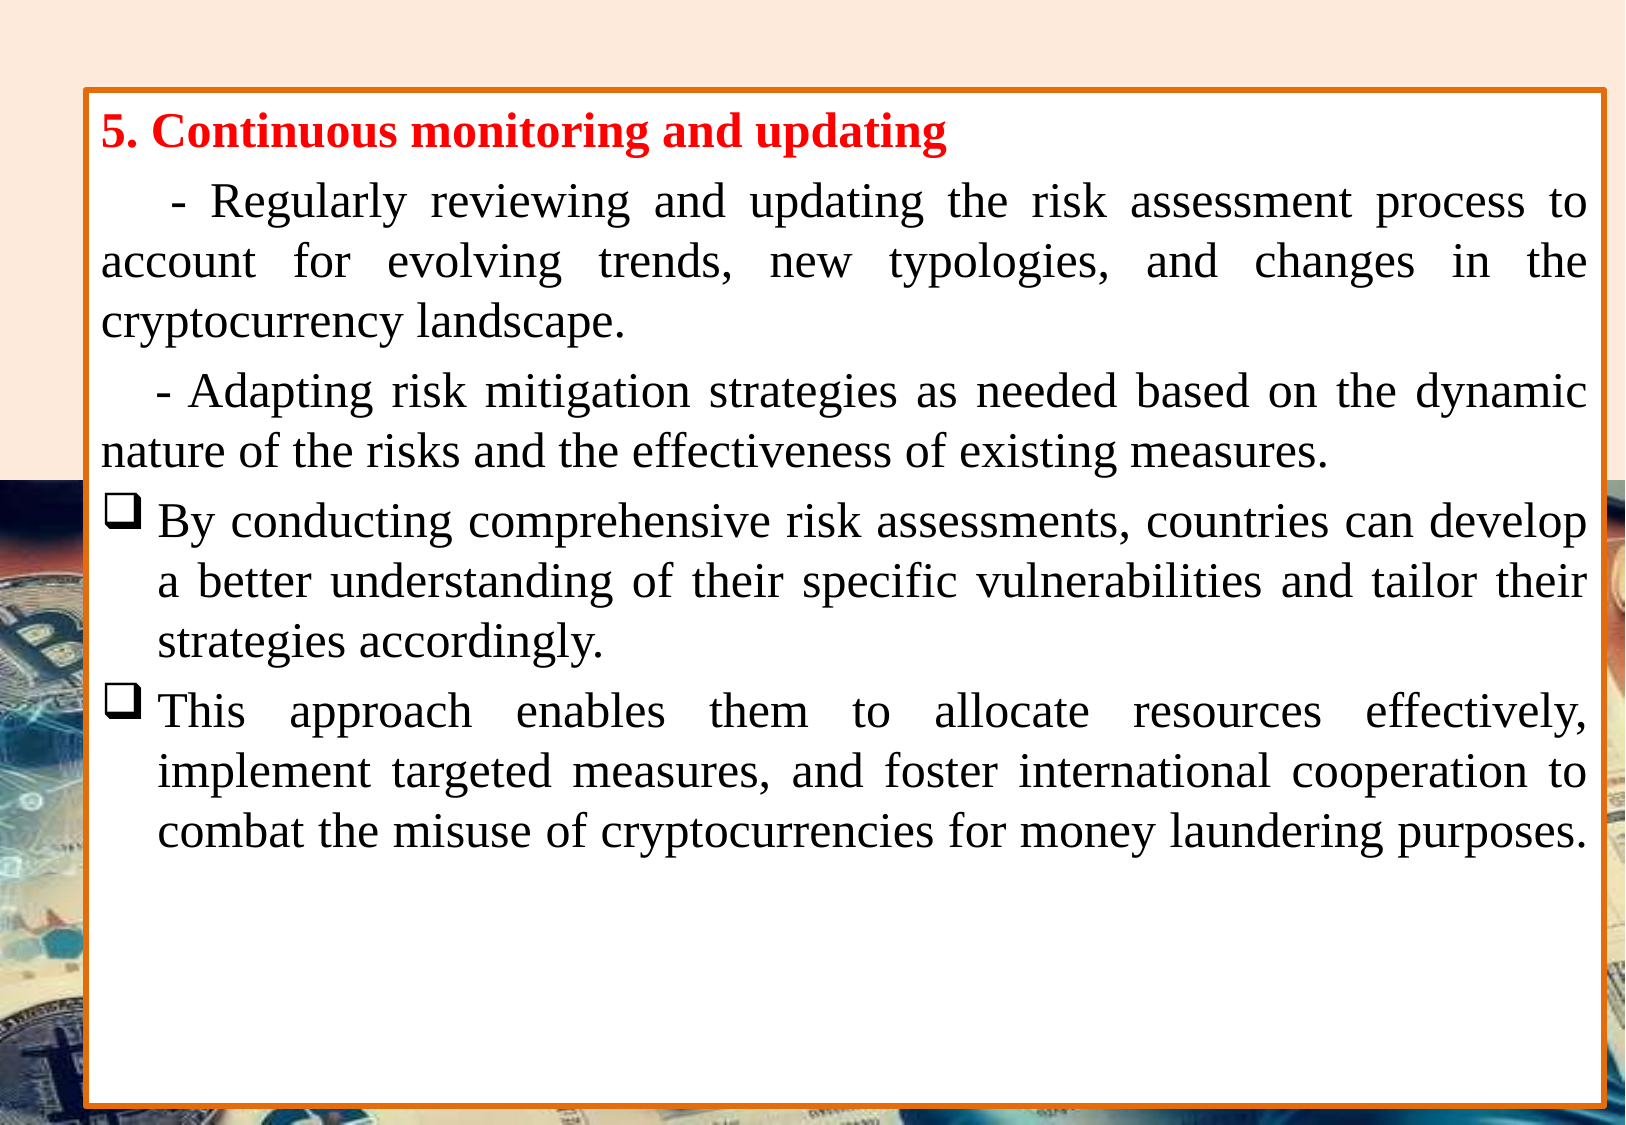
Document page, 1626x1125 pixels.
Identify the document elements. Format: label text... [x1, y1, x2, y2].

subtitle 5. Continuous monitoring and updating - Regularly reviewing and updating the risk assessment process to account for evolving trends, new typologies, and changes in the cryptocurrency landscape. - Adapting risk mitigation strategies as needed based on the dynamic nature of the risks and the effectiveness of existing measures. By conducting comprehensive risk assessments, countries can develop a better understanding of their specific vulnerabilities and tailor their strategies accordingly. This approach enables them to allocate resources effectively, implement targeted measures, and foster international cooperation to combat the misuse of cryptocurrencies for money laundering purposes. [85, 90, 1604, 479]
picture [0, 480, 1625, 1125]
